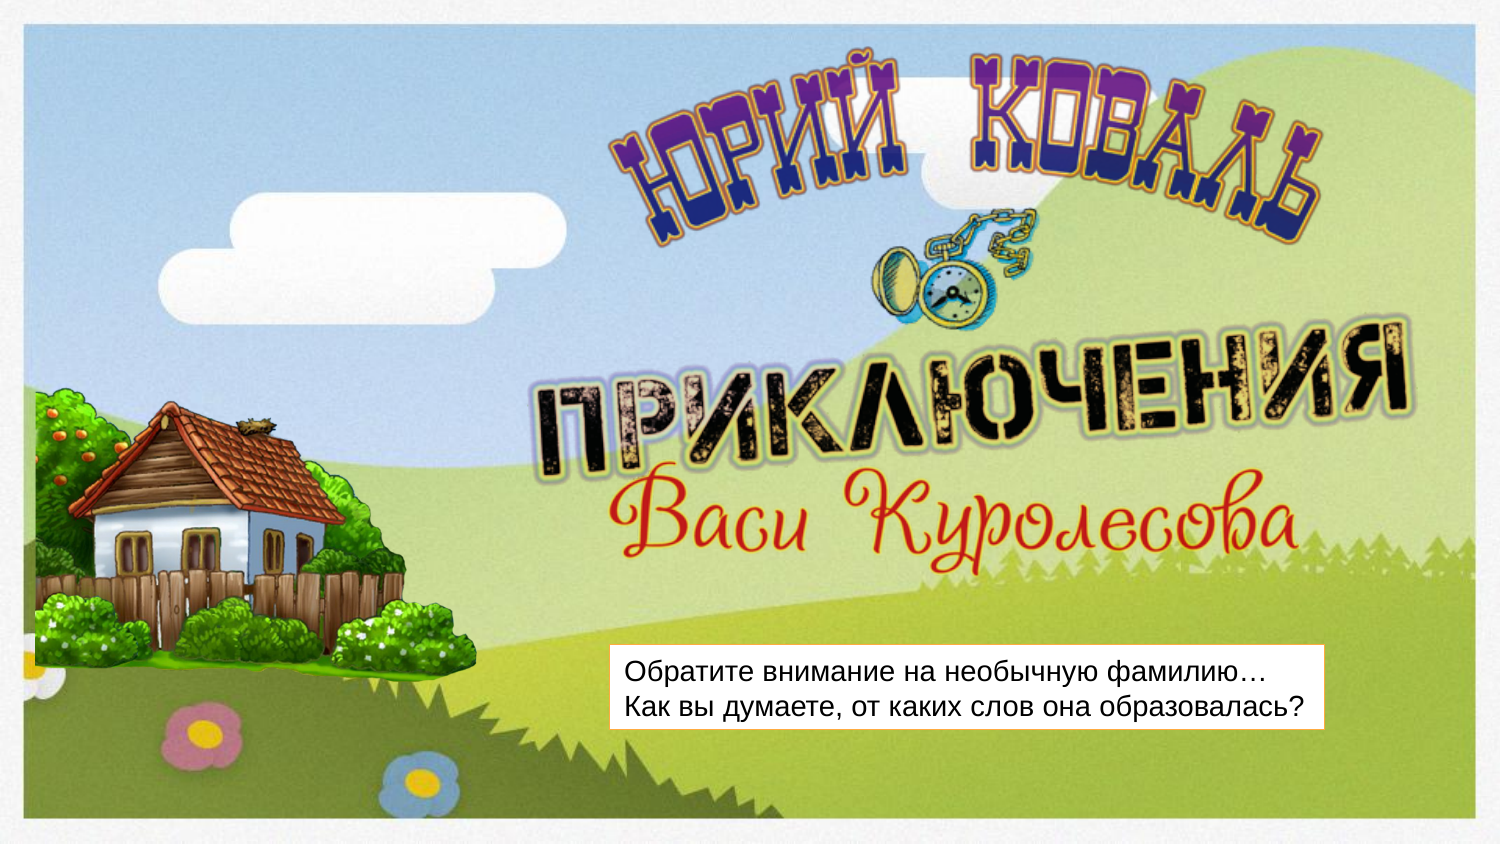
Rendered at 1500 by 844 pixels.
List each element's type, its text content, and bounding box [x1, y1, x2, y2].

text_box Обратите внимание на необычную фамилию… Как вы думаете, от каких слов она образовалась? [609, 644, 1325, 730]
picture [0, 0, 1500, 844]
